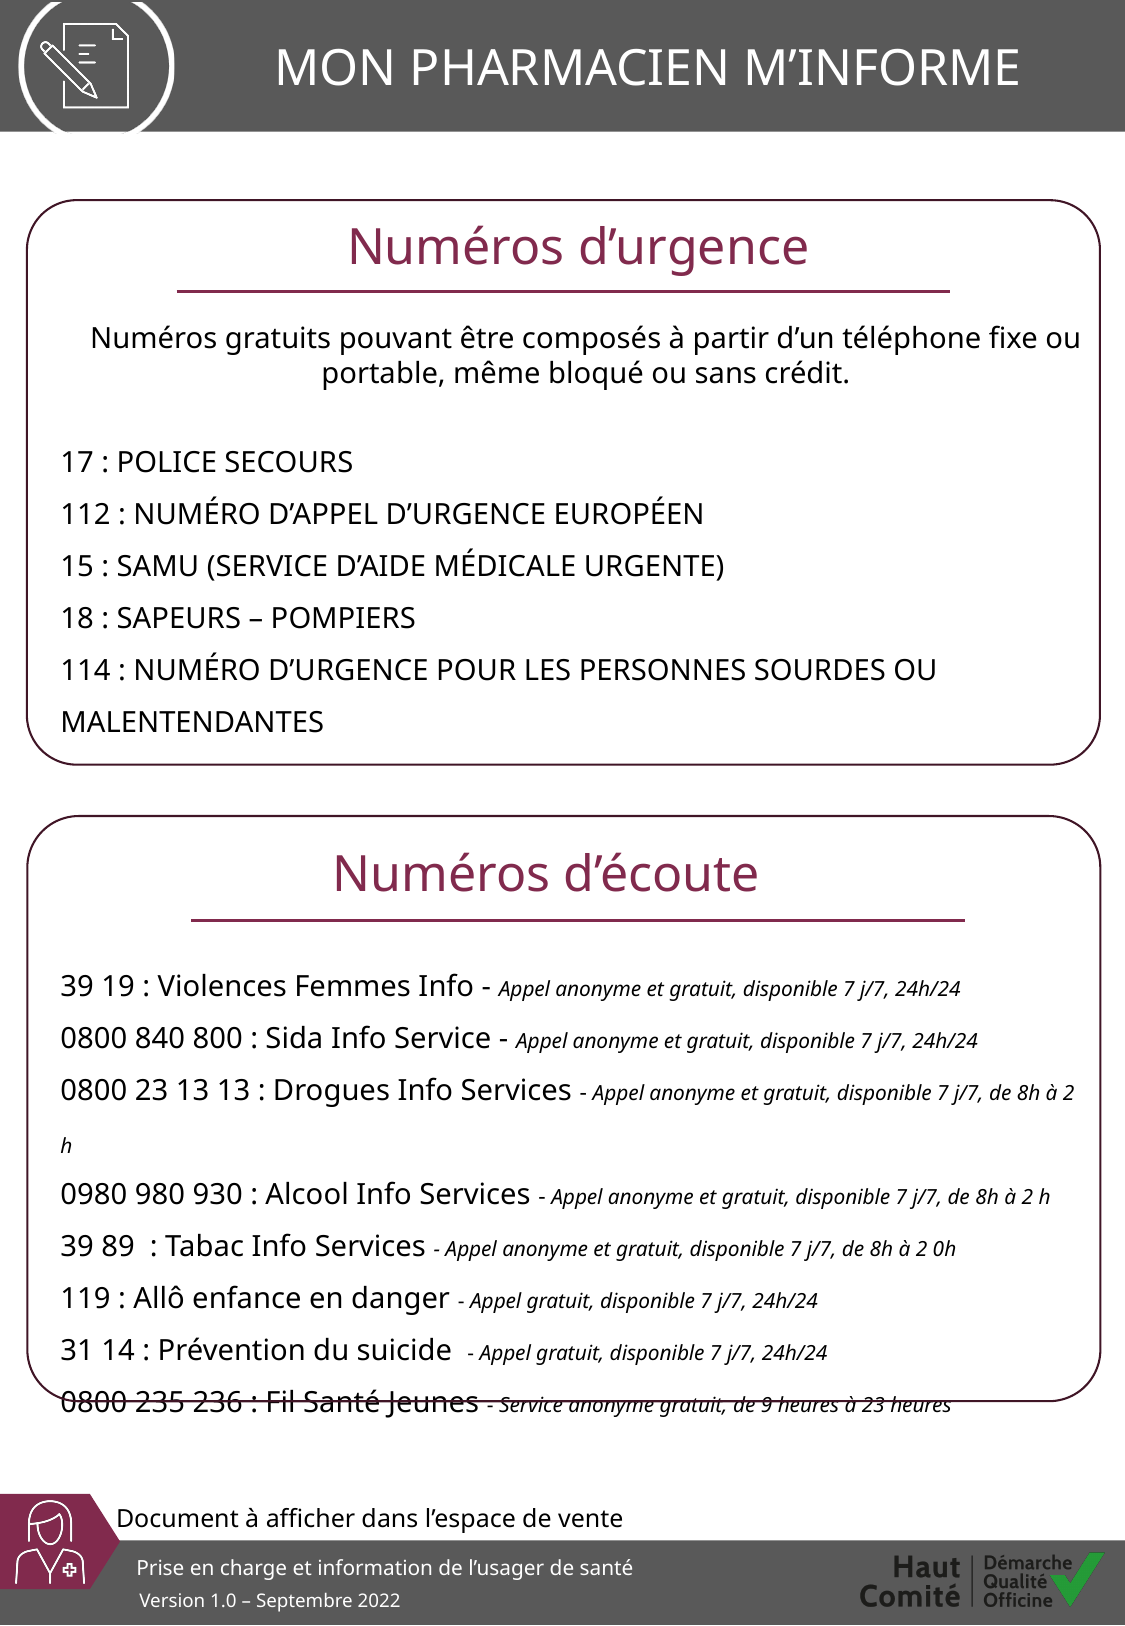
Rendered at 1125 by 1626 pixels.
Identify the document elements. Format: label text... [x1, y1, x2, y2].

text_box [26, 814, 1102, 1403]
text_box 39 19 : Violences Femmes Info - Appel anonyme et gratuit, disponible 7 j/7, 24h/24 0800 840 800 : Sida Info Service - Appel anonyme et gratuit, disponible 7 j/7, 24h/24 0800 23 13 13 : Drogues Info Services - Appel anonyme et gratuit, disponible 7 j/7, de 8h à 2 h 0980 980 930 : Alcool Info Services - Appel anonyme et gratuit, disponible 7 j/7, de 8h à 2 h 39 89 : Tabac Info Services - Appel anonyme et gratuit, disponible 7 j/7, de 8h à 2 0h 119 : Allô enfance en danger - Appel gratuit, disponible 7 j/7, 24h/24 31 14 : Prévention du suicide - Appel gratuit, disponible 7 j/7, 24h/24 0800 235 236 : Fil Santé Jeunes - Service anonyme gratuit, de 9 heures à 23 heures [45, 1366, 1100, 1427]
text_box Numéros d’urgence [100, 193, 1056, 199]
text_box Document à afficher dans l’espace de vente [100, 1494, 640, 1540]
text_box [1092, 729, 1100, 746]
text_box [25, 199, 1101, 766]
picture [18, 2, 175, 134]
title MON PHARMACIEN M’INFORME [191, 34, 1105, 104]
picture [859, 1551, 1105, 1614]
picture [0, 1492, 100, 1592]
